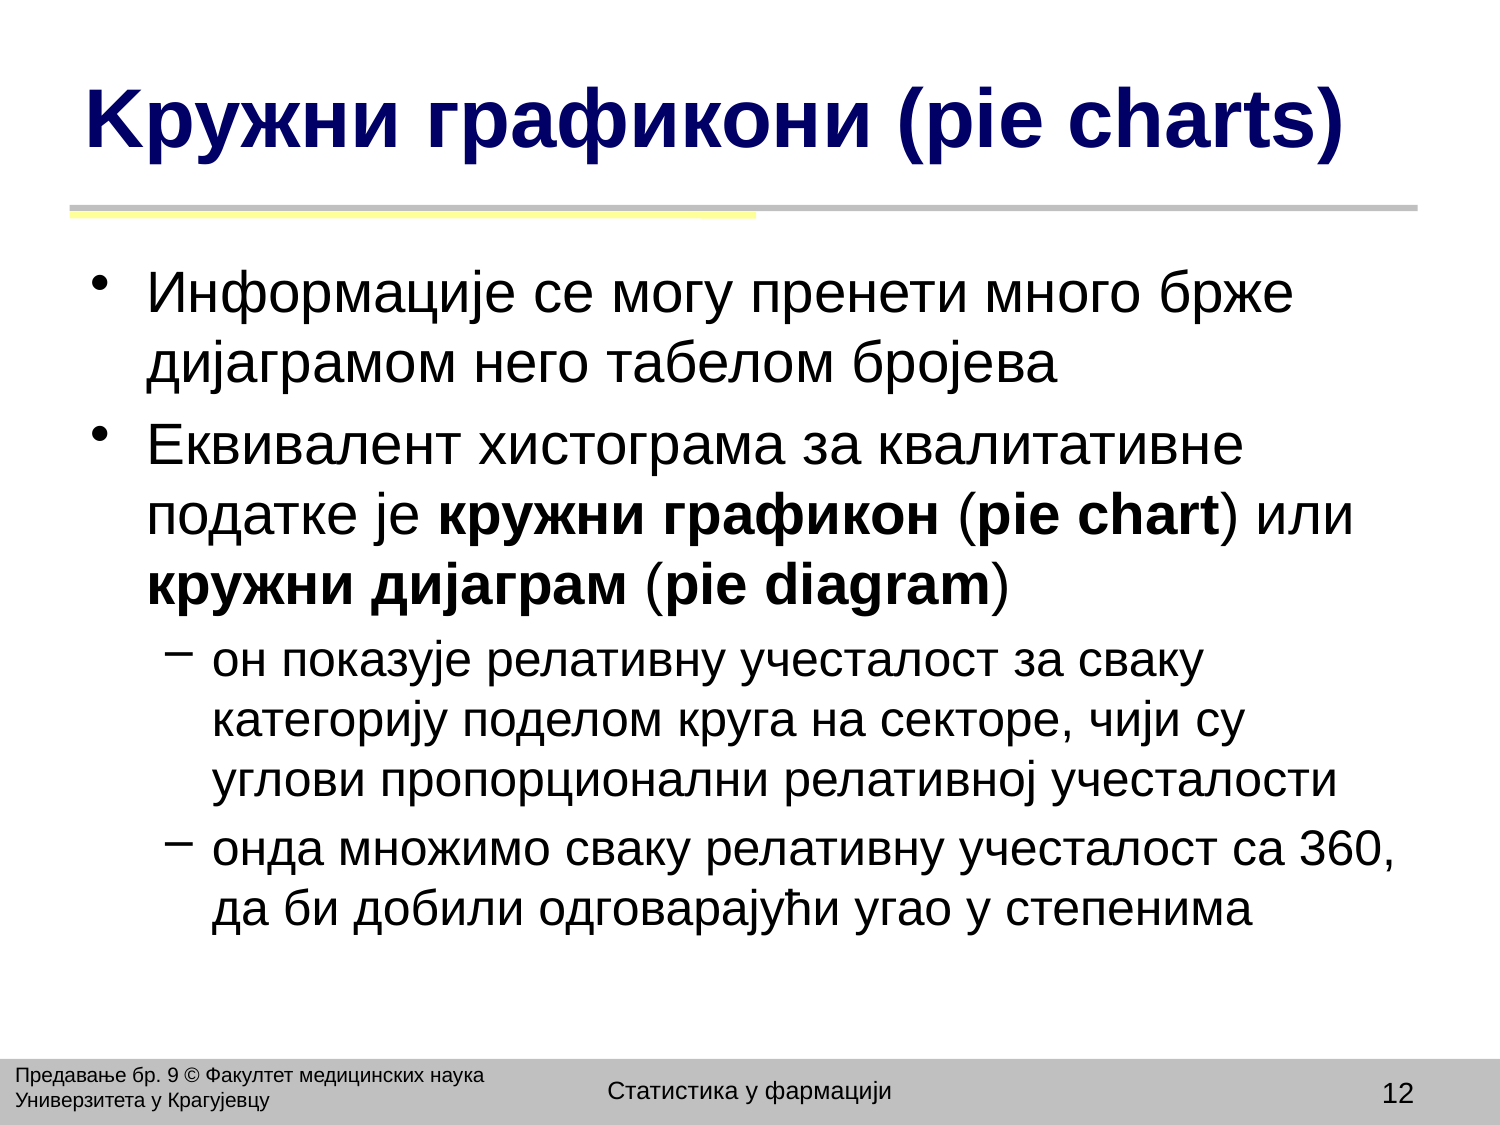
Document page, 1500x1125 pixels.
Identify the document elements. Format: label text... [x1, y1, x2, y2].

slide_number Предавање бр. 9 © Факултет медицинских наука Универзитета у Крагујевцу [0, 1053, 609, 1108]
slide_number 12 [1079, 1066, 1430, 1125]
list Информације се могу пренети много брже дијаграмом него табелом бројева Еквивалент хистограма за квалитативне податке је кружни графикон (pie chart) или кружни дијаграм (pie diagram) он показује релативну учесталост за сваку категорију поделом круга на секторе, чији су углови пропорционални релативној учесталости онда множимо сваку релативну учесталост са 360, да би добили одговарајући угао у степенима [74, 246, 1426, 1023]
title Kружни графикони (pie charts) [69, 19, 1426, 208]
footer Статистика у фармацији [512, 1066, 988, 1125]
